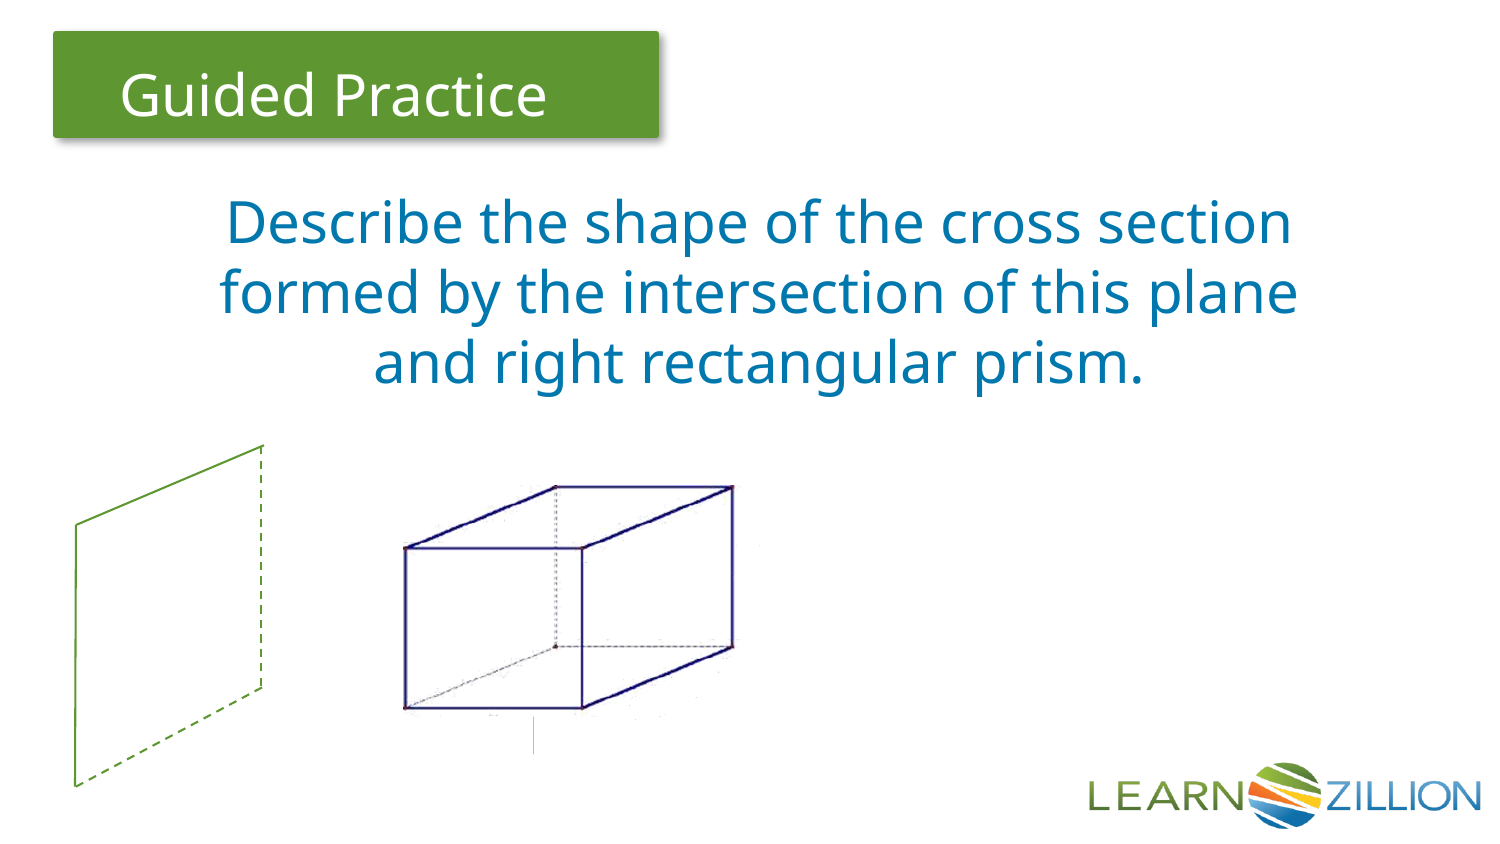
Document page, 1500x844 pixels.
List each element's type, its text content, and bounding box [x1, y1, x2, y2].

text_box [74, 441, 266, 787]
text_box Describe the shape of the cross section formed by the intersection of this plane and right rectangular prism. [149, 178, 1369, 422]
picture [1087, 759, 1482, 831]
picture [402, 484, 760, 756]
